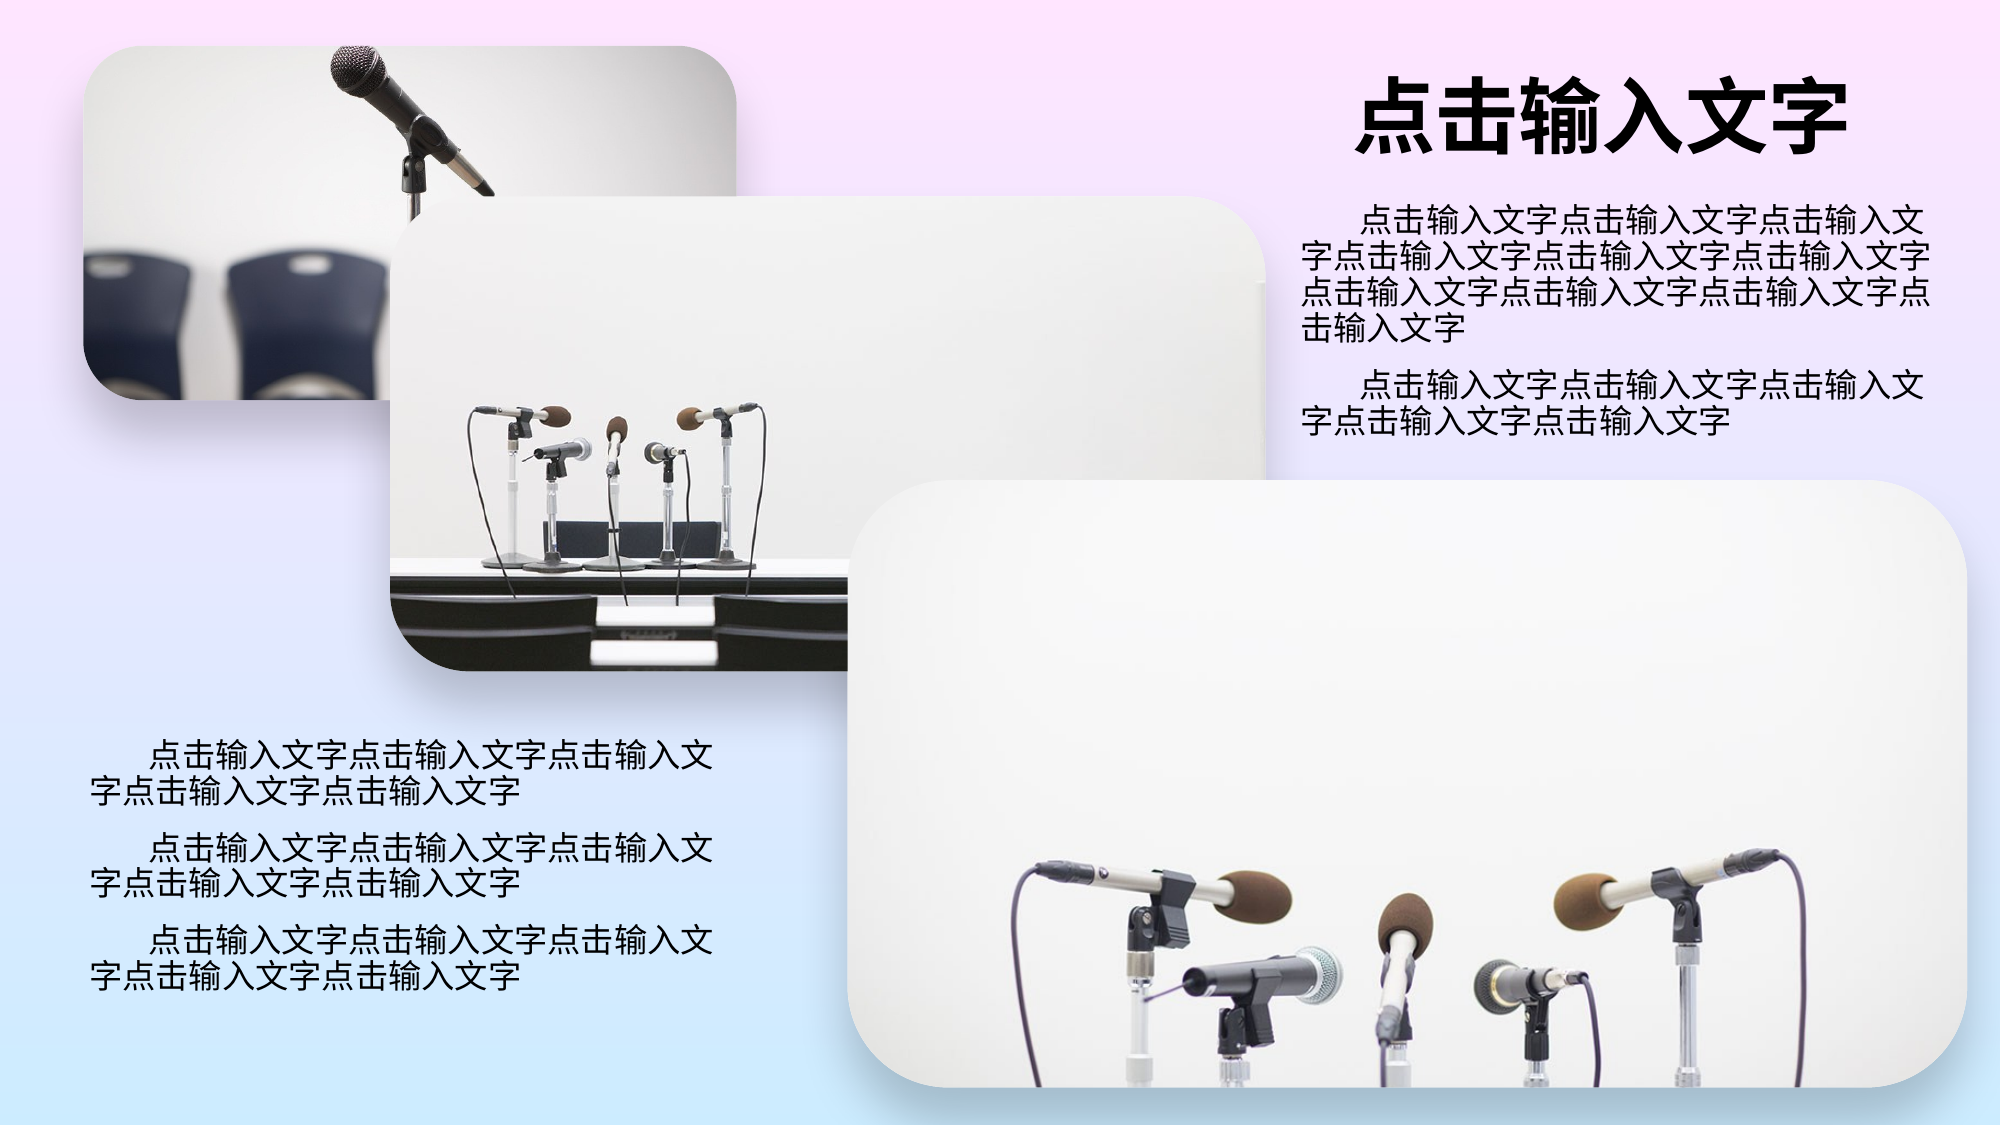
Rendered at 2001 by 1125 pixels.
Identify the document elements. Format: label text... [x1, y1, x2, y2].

list 点击输入文字点击输入文字点击输入文字点击输入文字点击输入文字 点击输入文字点击输入文字点击输入文字点击输入文字点击输入文字 点击输入文字点击输入文字点击输入文字点击输入文字点击输入文字 [74, 731, 737, 987]
list 点击输入文字点击输入文字点击输入文字点击输入文字点击输入文字点击输入文字点击输入文字点击输入文字点击输入文字点击输入文字 点击输入文字点击输入文字点击输入文字点击输入文字点击输入文字 [1285, 196, 1948, 453]
list 点击输入文字 [1285, 81, 1919, 160]
picture [83, 45, 1968, 1088]
